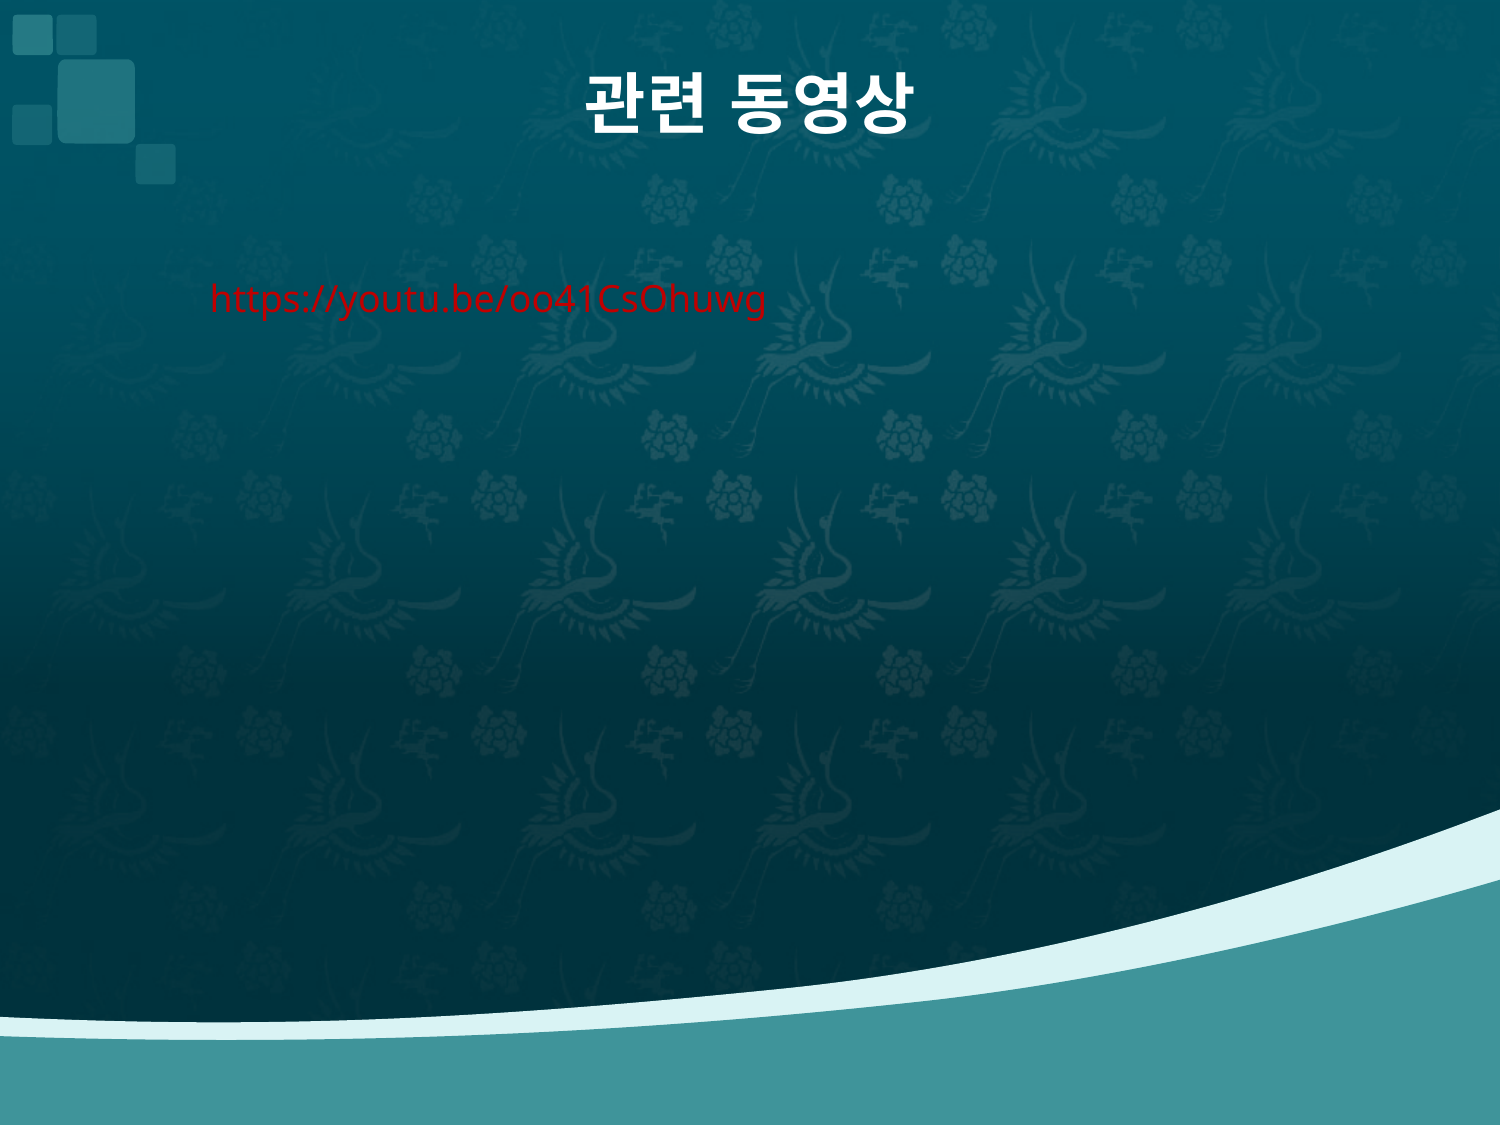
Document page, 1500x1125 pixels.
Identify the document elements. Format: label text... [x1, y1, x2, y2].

text_box https://youtu.be/oo41CsOhuwg [194, 267, 1258, 327]
title 관련 동영상 [113, 30, 1388, 173]
